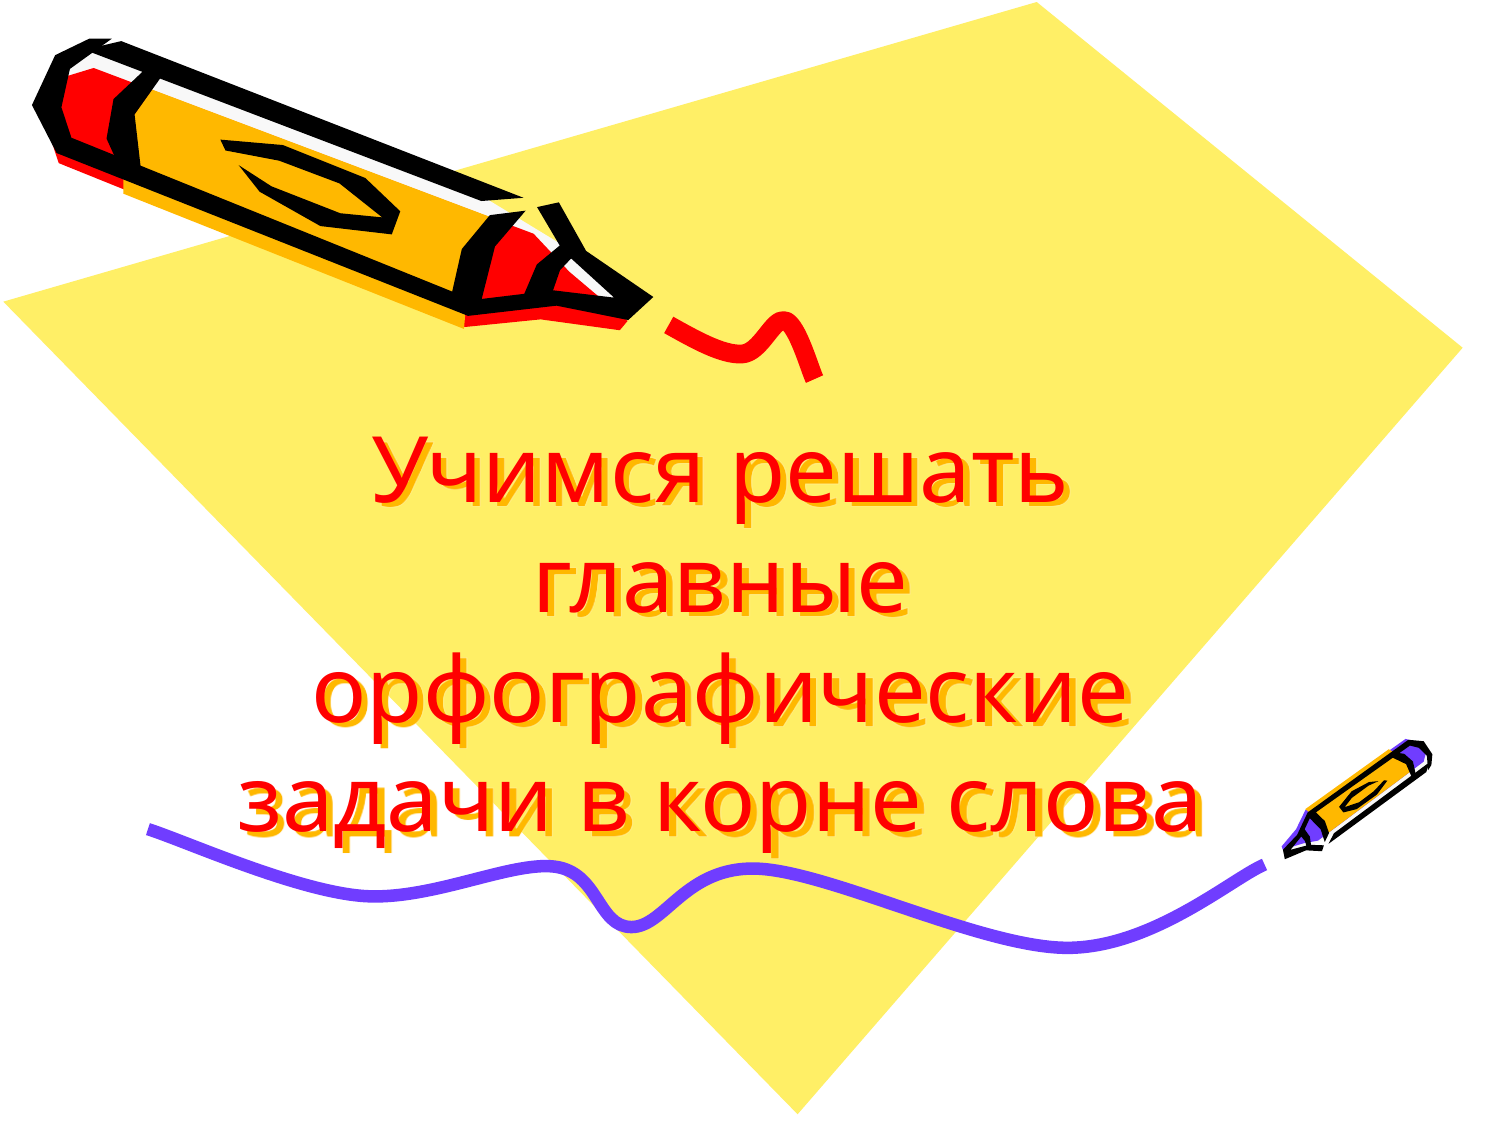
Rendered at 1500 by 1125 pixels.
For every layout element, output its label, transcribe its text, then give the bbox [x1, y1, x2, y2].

title Учимся решать главные орфографические задачи в корне слова [194, 396, 1247, 859]
